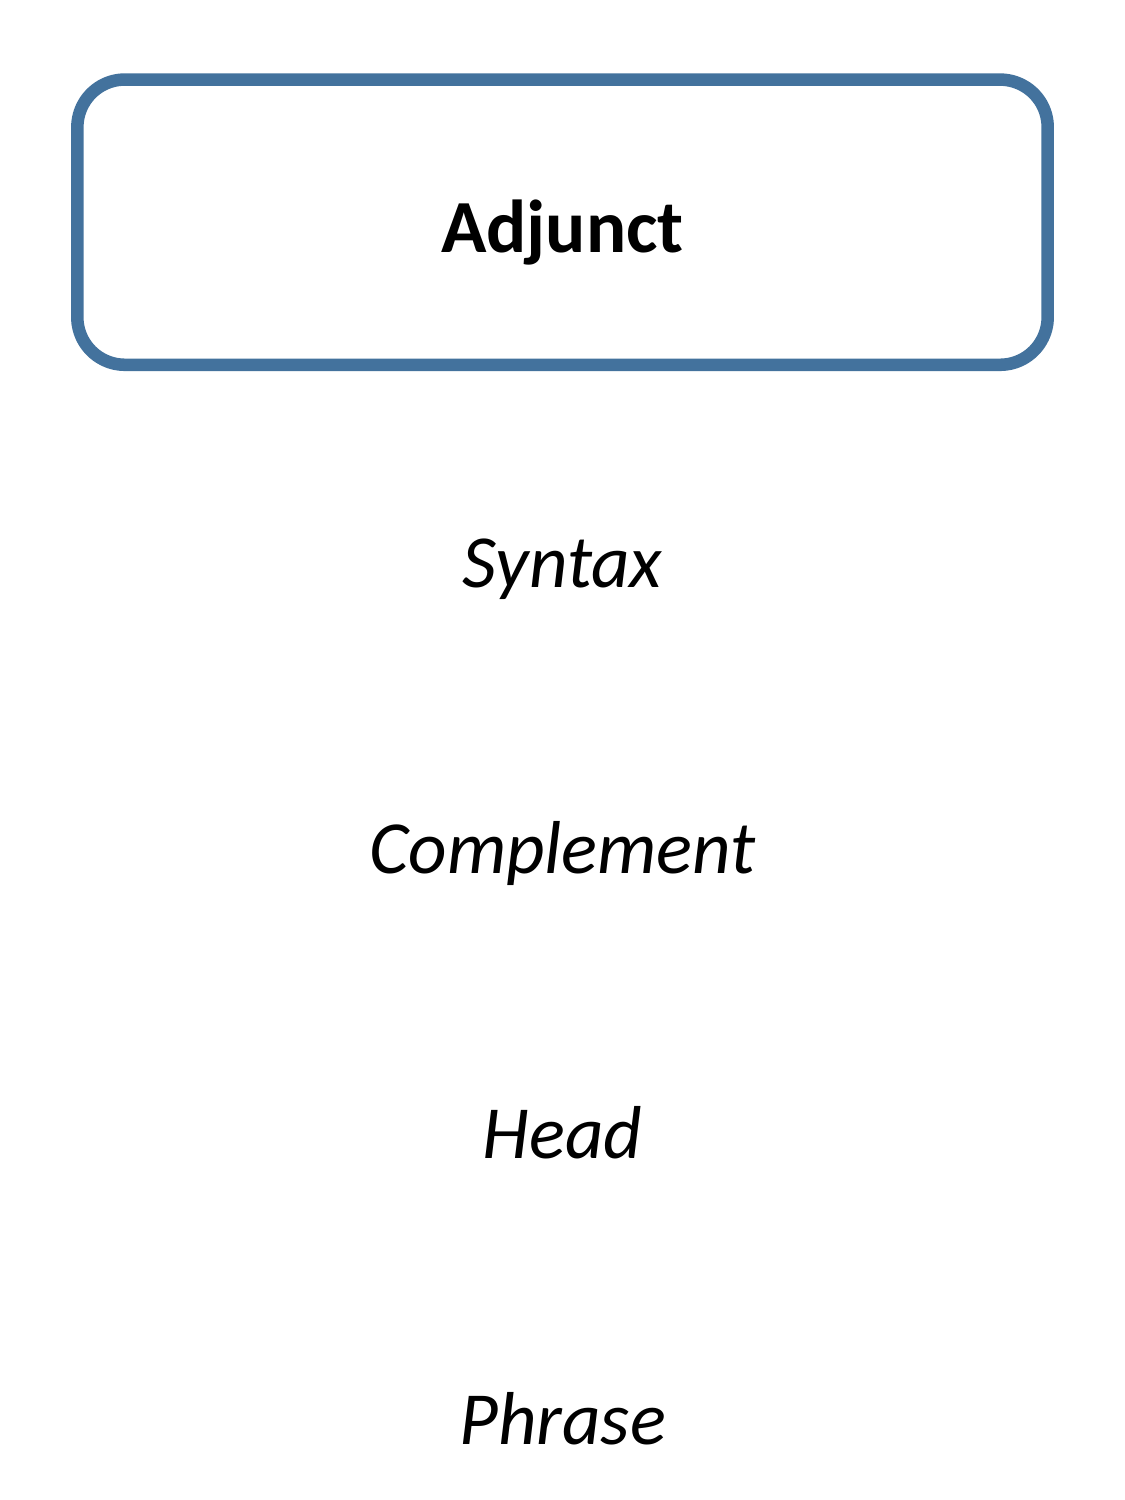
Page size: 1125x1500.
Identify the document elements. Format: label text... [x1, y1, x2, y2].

list Syntax Complement Head Phrase [77, 399, 1048, 1352]
text_box Adjunct [76, 78, 1049, 366]
